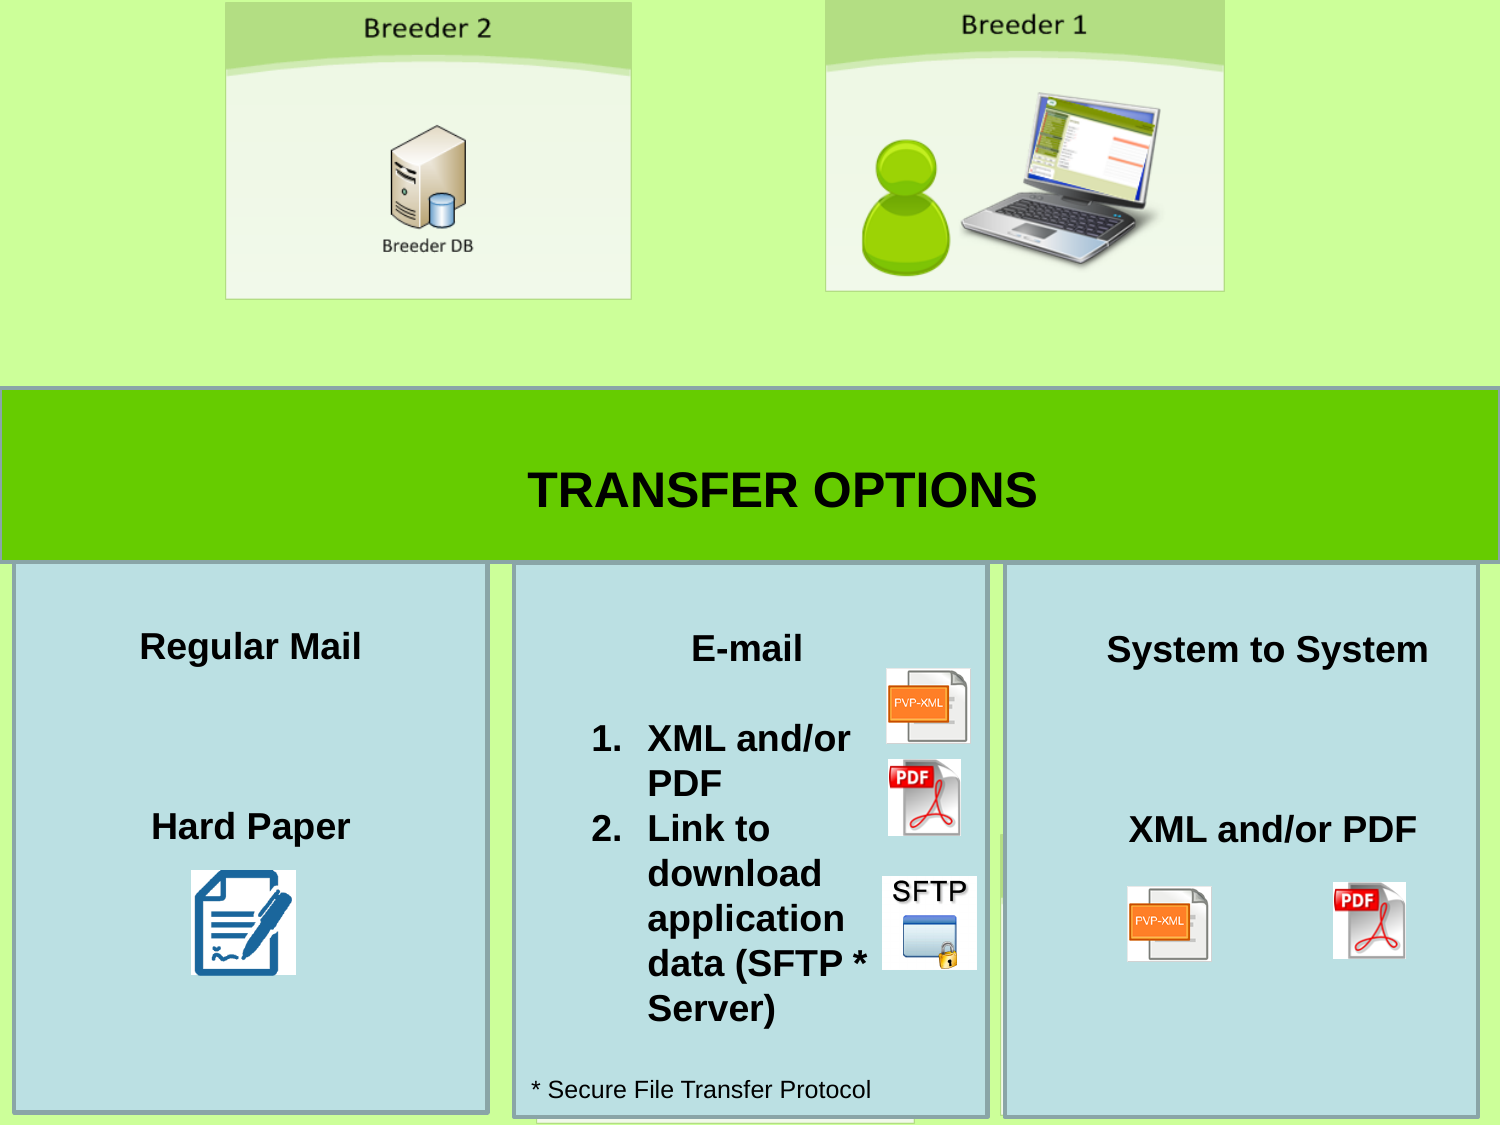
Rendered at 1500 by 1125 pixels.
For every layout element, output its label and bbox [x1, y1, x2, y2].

picture [824, 0, 1226, 292]
text_box [0, 387, 1500, 563]
picture [1000, 834, 1004, 1116]
text_box [14, 571, 488, 1113]
text_box [514, 571, 988, 1118]
picture [224, 2, 633, 301]
text_box [1004, 571, 1479, 1118]
picture [535, 1118, 916, 1125]
